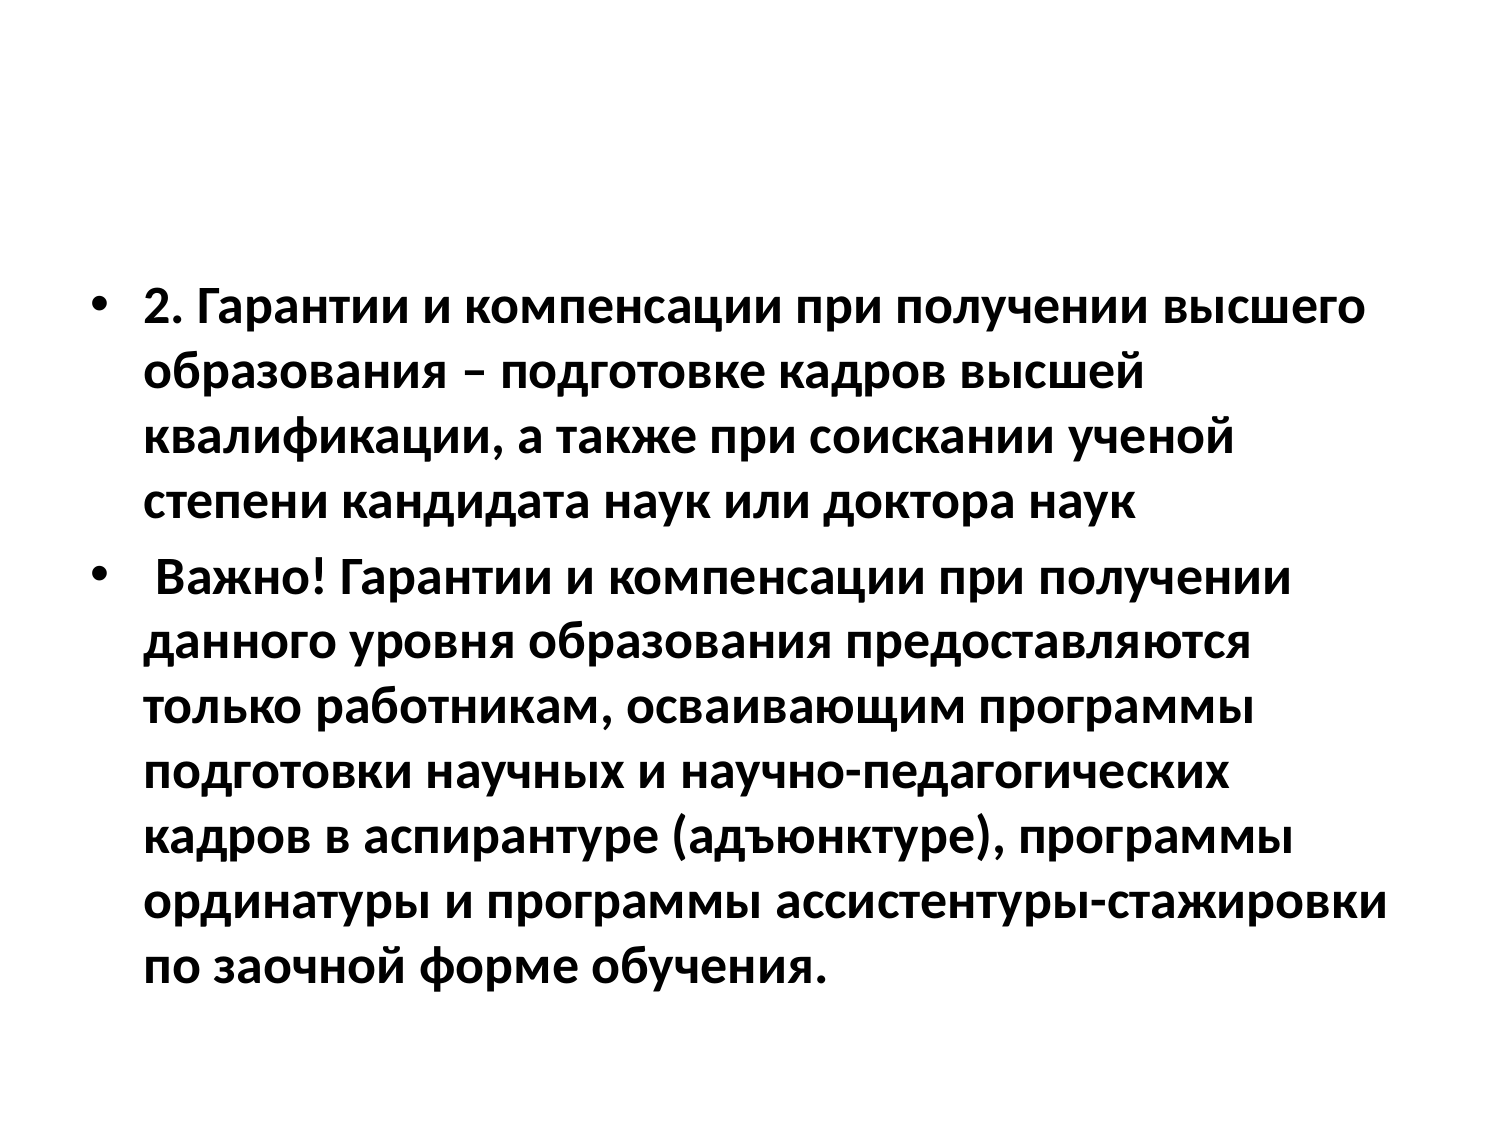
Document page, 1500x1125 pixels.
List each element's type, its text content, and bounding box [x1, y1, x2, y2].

list 2. Гарантии и компенсации при получении высшего образования – подготовке кадров высшей квалификации, а также при соискании ученой степени кандидата наук или доктора наук Важно! Гарантии и компенсации при получении данного уровня образования предоставляются только работникам, осваивающим программы подготовки научных и научно-педагогических кадров в аспирантуре (адъюнктуре), программы ординатуры и программы ассистентуры-стажировки по заочной форме обучения. [75, 262, 1425, 1005]
